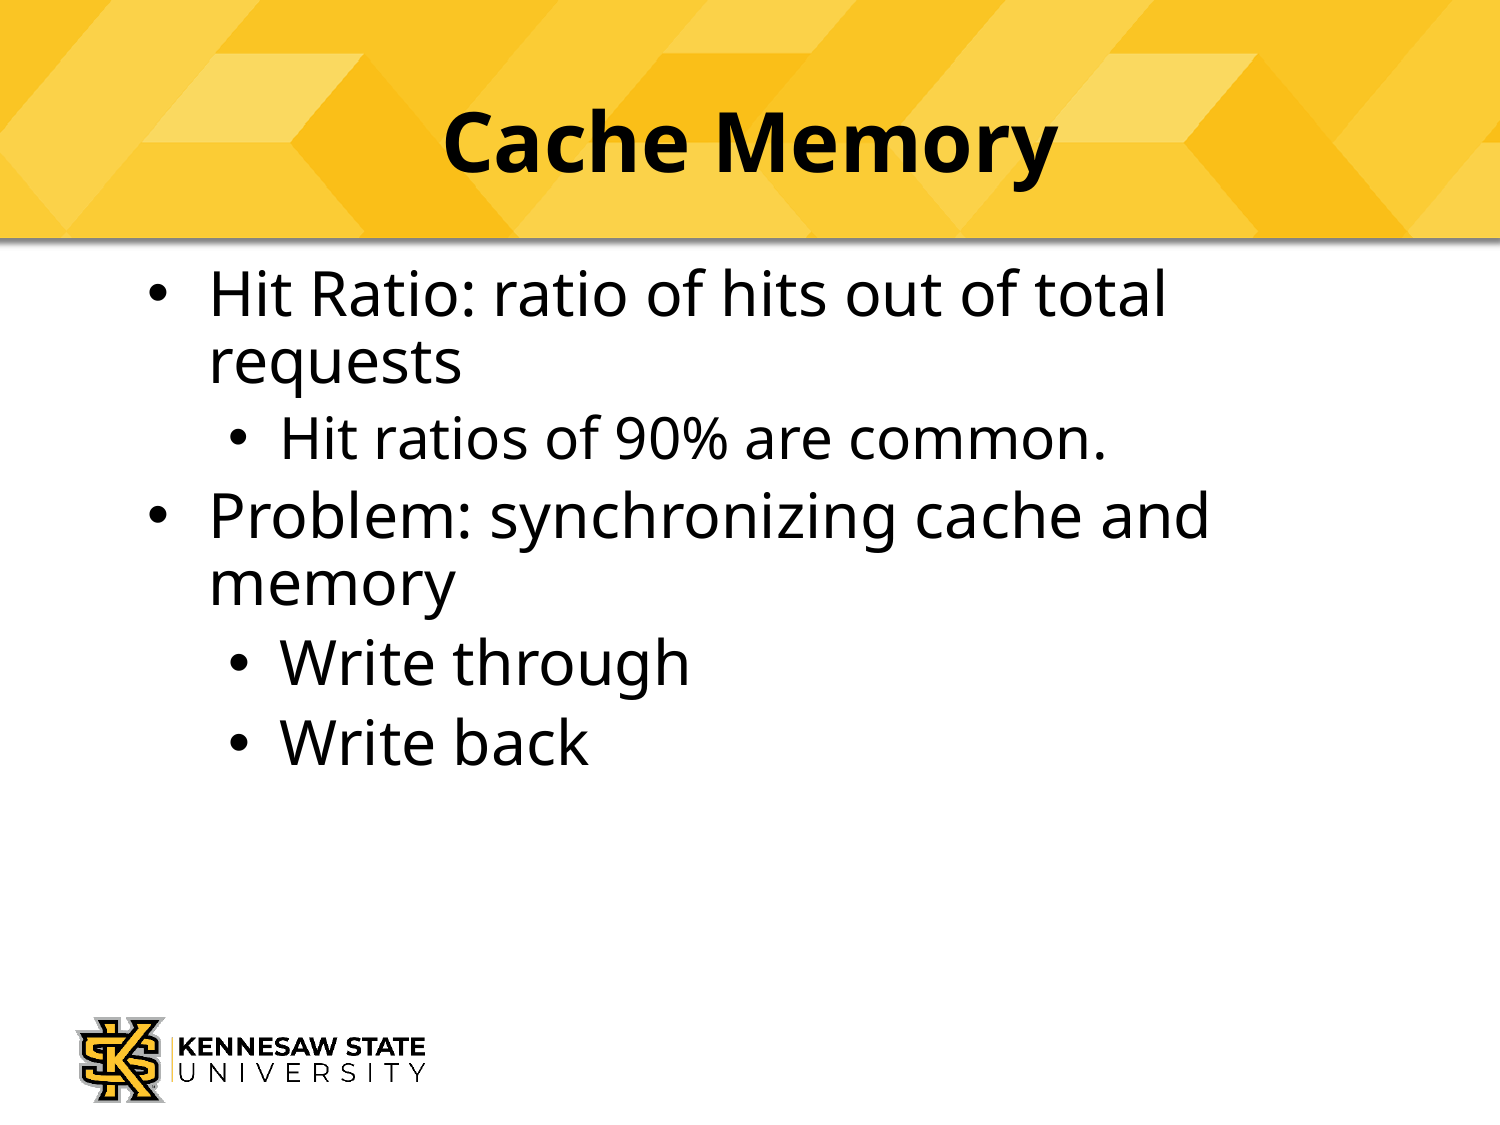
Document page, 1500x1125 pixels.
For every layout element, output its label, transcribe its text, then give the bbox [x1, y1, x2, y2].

list Hit Ratio: ratio of hits out of total requests Hit ratios of 90% are common. Problem: synchronizing cache and memory Write through Write back [132, 254, 1446, 1047]
picture [75, 1017, 425, 1103]
picture [0, 0, 1500, 251]
title Cache Memory [75, 45, 1425, 233]
